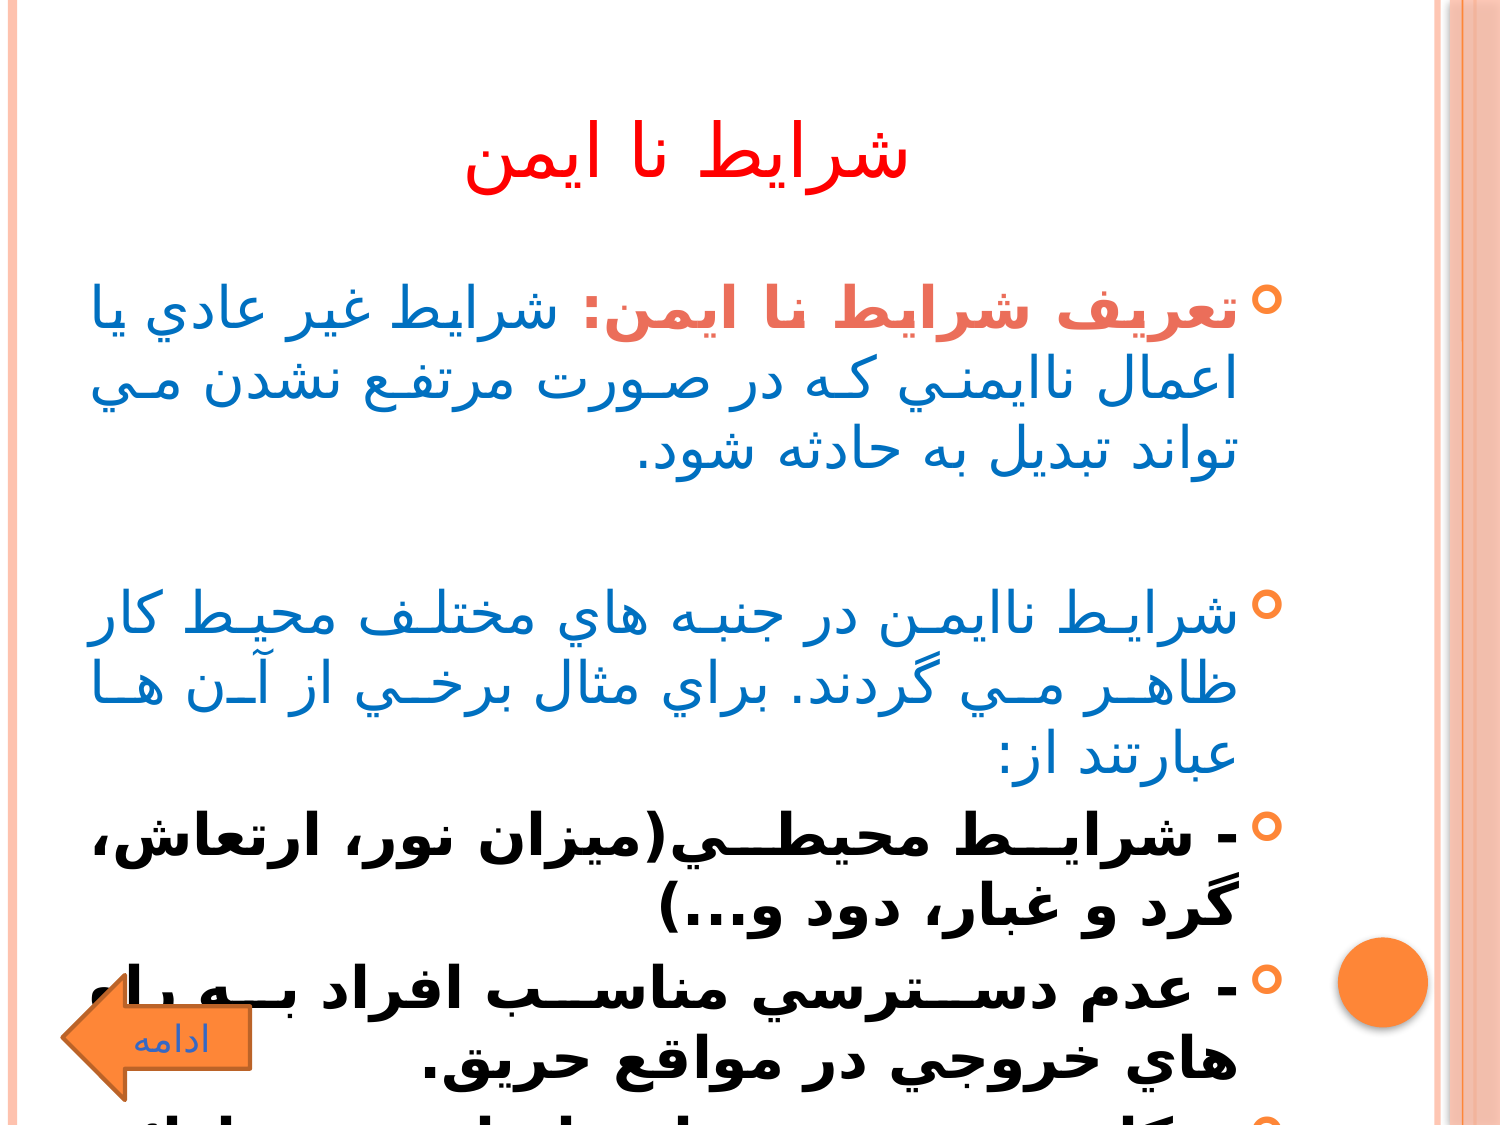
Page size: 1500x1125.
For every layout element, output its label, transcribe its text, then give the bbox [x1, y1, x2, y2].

title شرایط نا ایمن [75, 45, 1300, 200]
list تعریف شرایط نا ایمن: شرايط غير عادي يا اعمال ناايمني که در صورت مرتفع نشدن مي تواند تبديل به حادثه شود. شرايط ناايمن در جنبه هاي مختلف محيط کار ظاهر مي گردند. براي مثال برخي از آن ها عبارتند از: - شرايط محيطي(ميزان نور، ارتعاش، گرد و غبار، دود و...) - عدم دسترسي مناسب افراد به راه هاي خروجي در مواقع حريق. - بکار بردن روش هاي نامناسب در ارائه اطلاعات، تعليم و آموزش افراد و هم چنين در سرپرستي آن ها [75, 262, 1300, 1062]
text_box ادامه [60, 973, 253, 1102]
